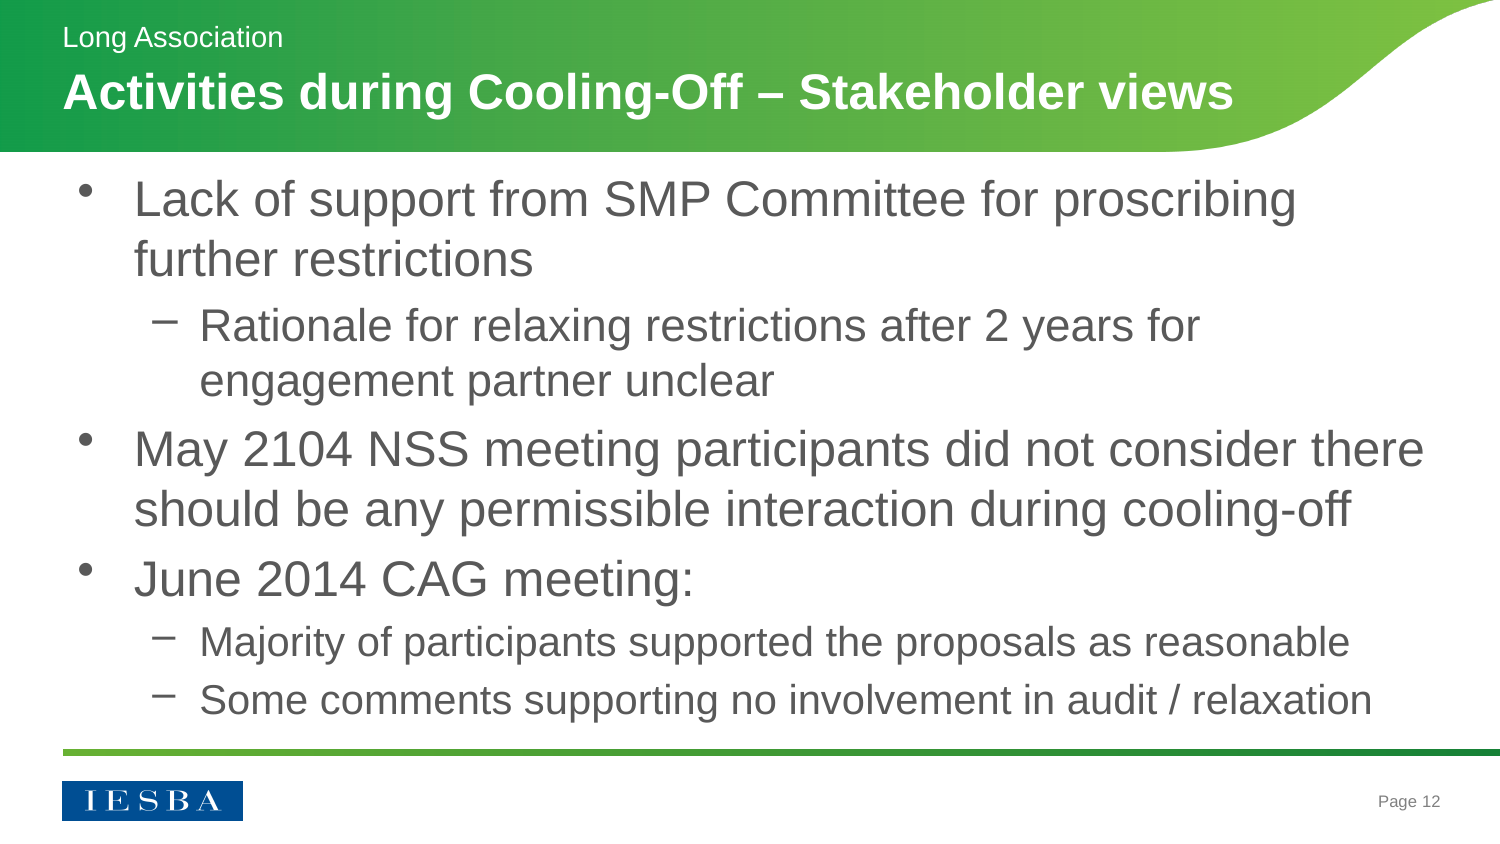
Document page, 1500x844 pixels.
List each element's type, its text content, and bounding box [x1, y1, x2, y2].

picture [0, 0, 1497, 152]
list Lack of support from SMP Committee for proscribing further restrictions Rationale for relaxing restrictions after 2 years for engagement partner unclear May 2104 NSS meeting participants did not consider there should be any permissible interaction during cooling-off June 2014 CAG meeting: Majority of participants supported the proposals as reasonable Some comments supporting no involvement in audit / relaxation [62, 159, 1450, 735]
picture [62, 781, 243, 821]
title Activities during Cooling-Off – Stakeholder views [62, 56, 1300, 122]
subtitle Long Association [62, 18, 500, 47]
